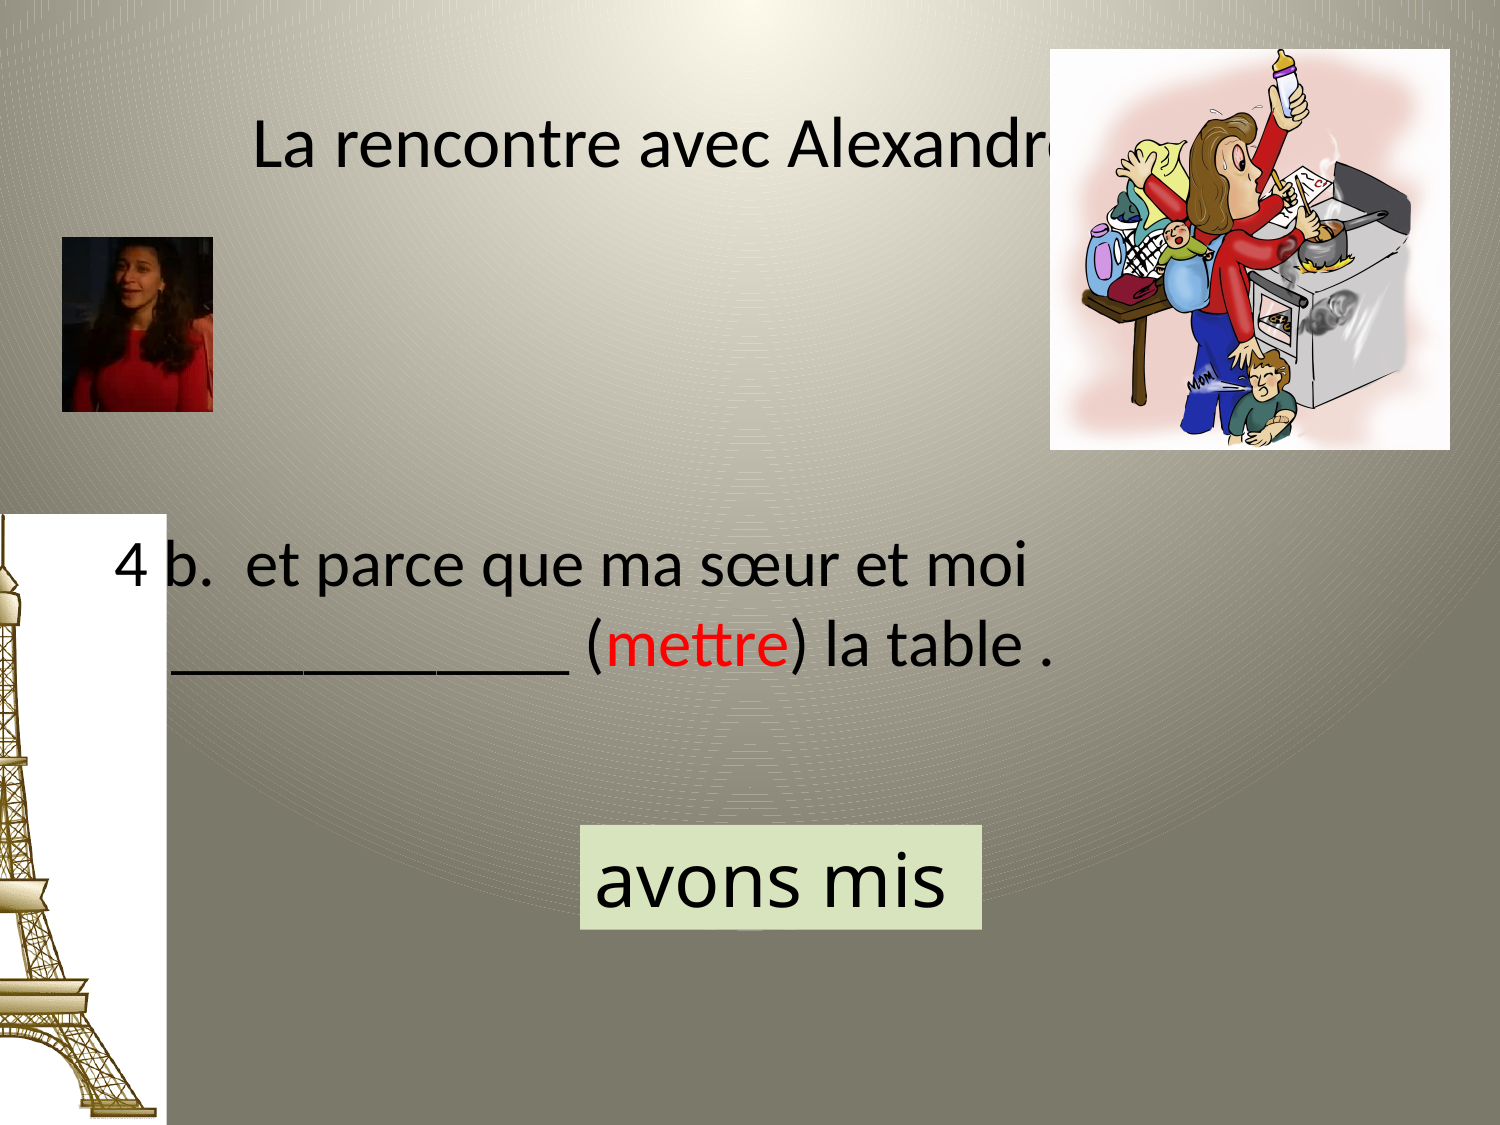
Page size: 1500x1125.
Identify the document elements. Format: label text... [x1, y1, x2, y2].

title La rencontre avec Alexandre [235, 45, 1100, 233]
picture [0, 514, 167, 1125]
list 4 b. et parce que ma sœur et moi ____________ (mettre) la table . [99, 512, 1425, 813]
picture [1049, 49, 1451, 451]
text_box avons mis [580, 824, 982, 930]
picture [62, 237, 213, 412]
